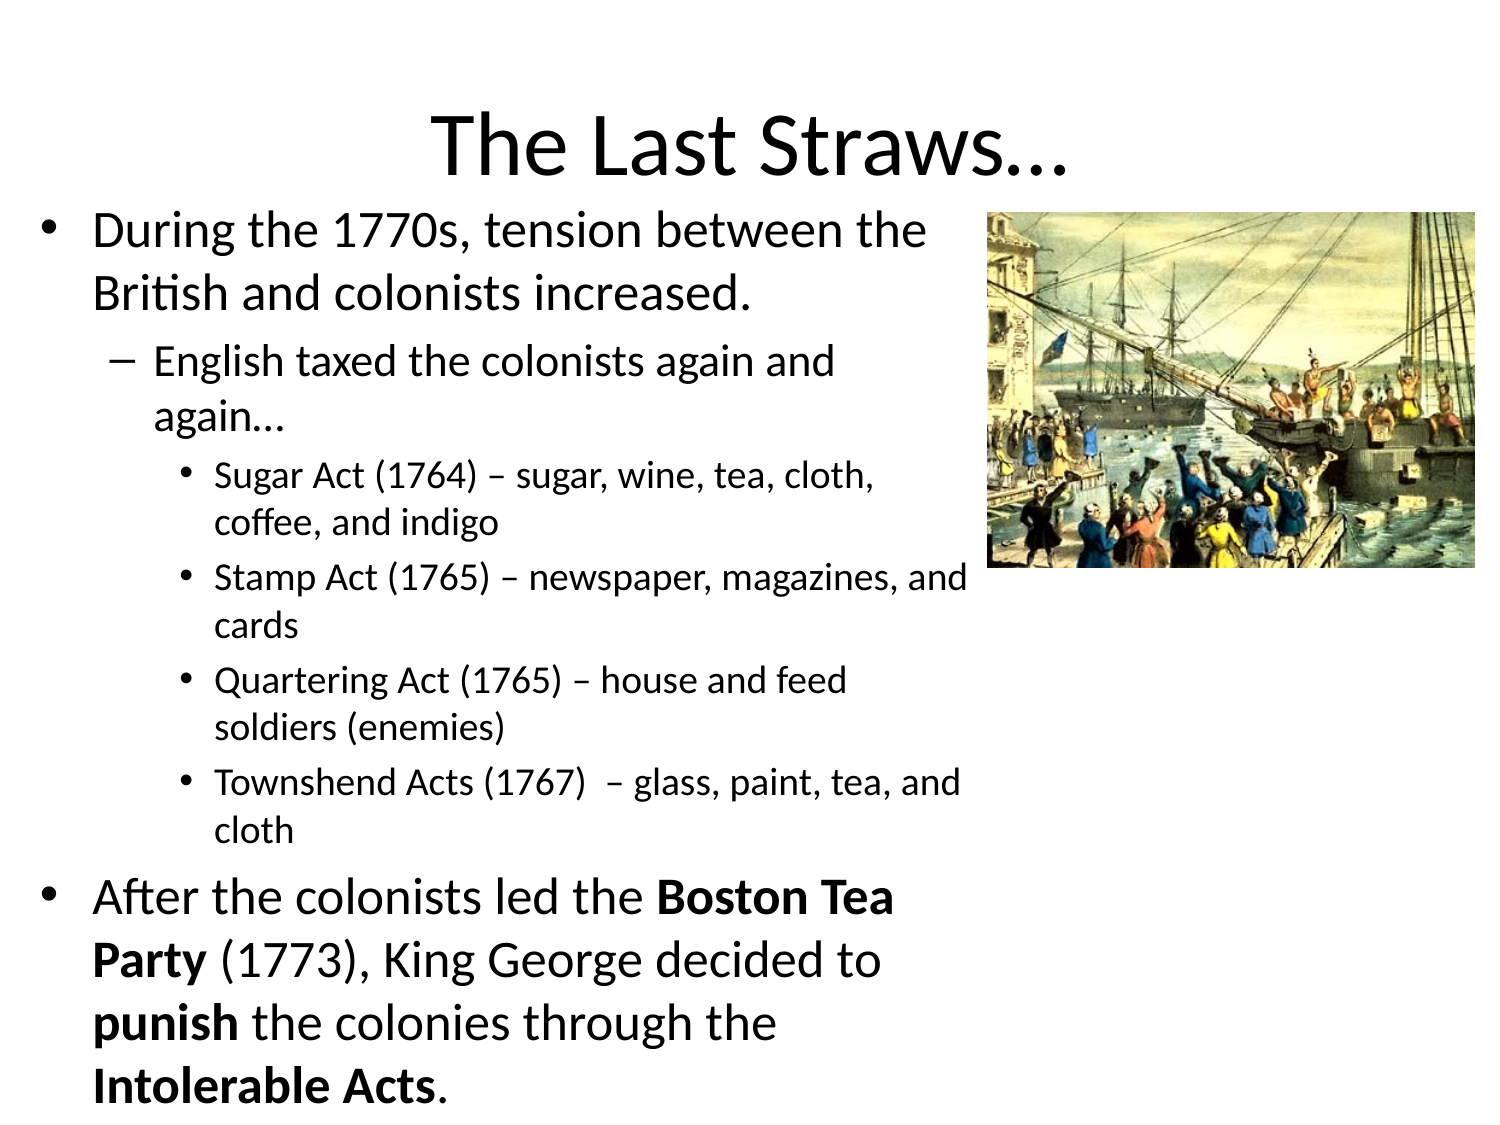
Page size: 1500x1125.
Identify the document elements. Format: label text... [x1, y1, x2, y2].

list During the 1770s, tension between the British and colonists increased. English taxed the colonists again and again… Sugar Act (1764) – sugar, wine, tea, cloth, coffee, and indigo Stamp Act (1765) – newspaper, magazines, and cards Quartering Act (1765) – house and feed soldiers (enemies) Townshend Acts (1767) – glass, paint, tea, and cloth After the colonists led the Boston Tea Party (1773), King George decided to punish the colonies through the Intolerable Acts. [24, 187, 988, 1125]
picture [987, 212, 1476, 568]
title The Last Straws… [75, 45, 1425, 211]
